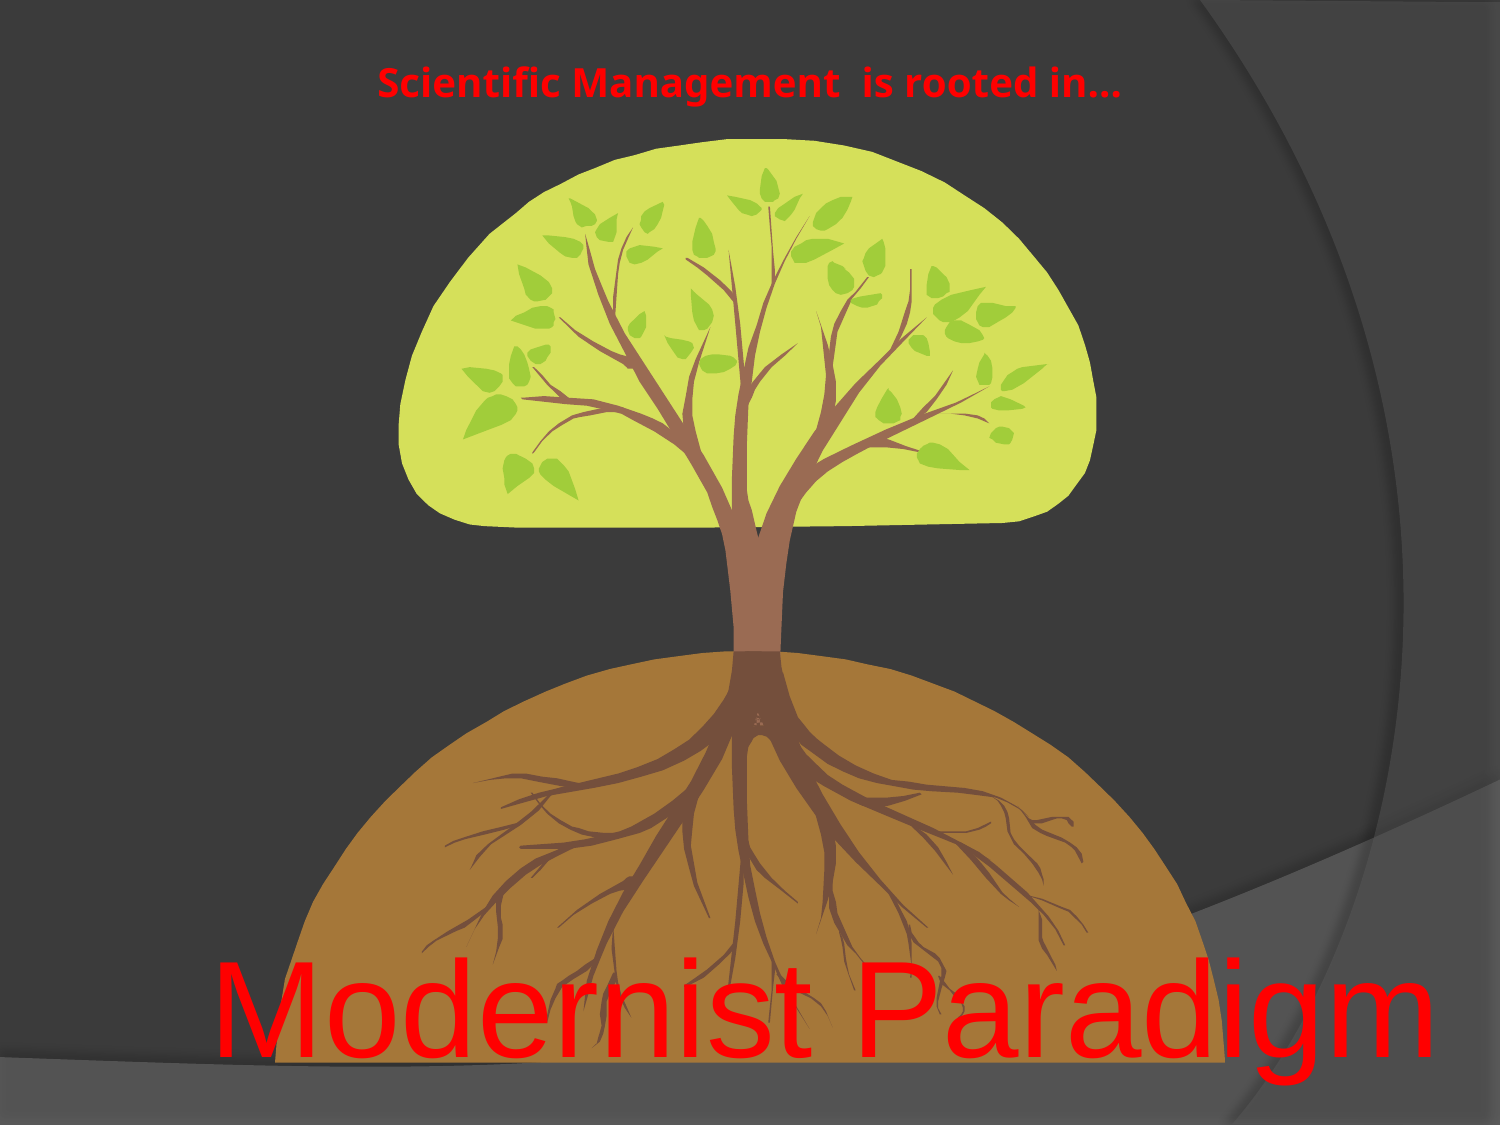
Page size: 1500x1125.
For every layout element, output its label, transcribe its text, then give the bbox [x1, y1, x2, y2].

title Scientific Management is rooted in… [0, 0, 1500, 163]
text_box Modernist Paradigm [149, 912, 1500, 1093]
picture [274, 137, 1226, 1063]
